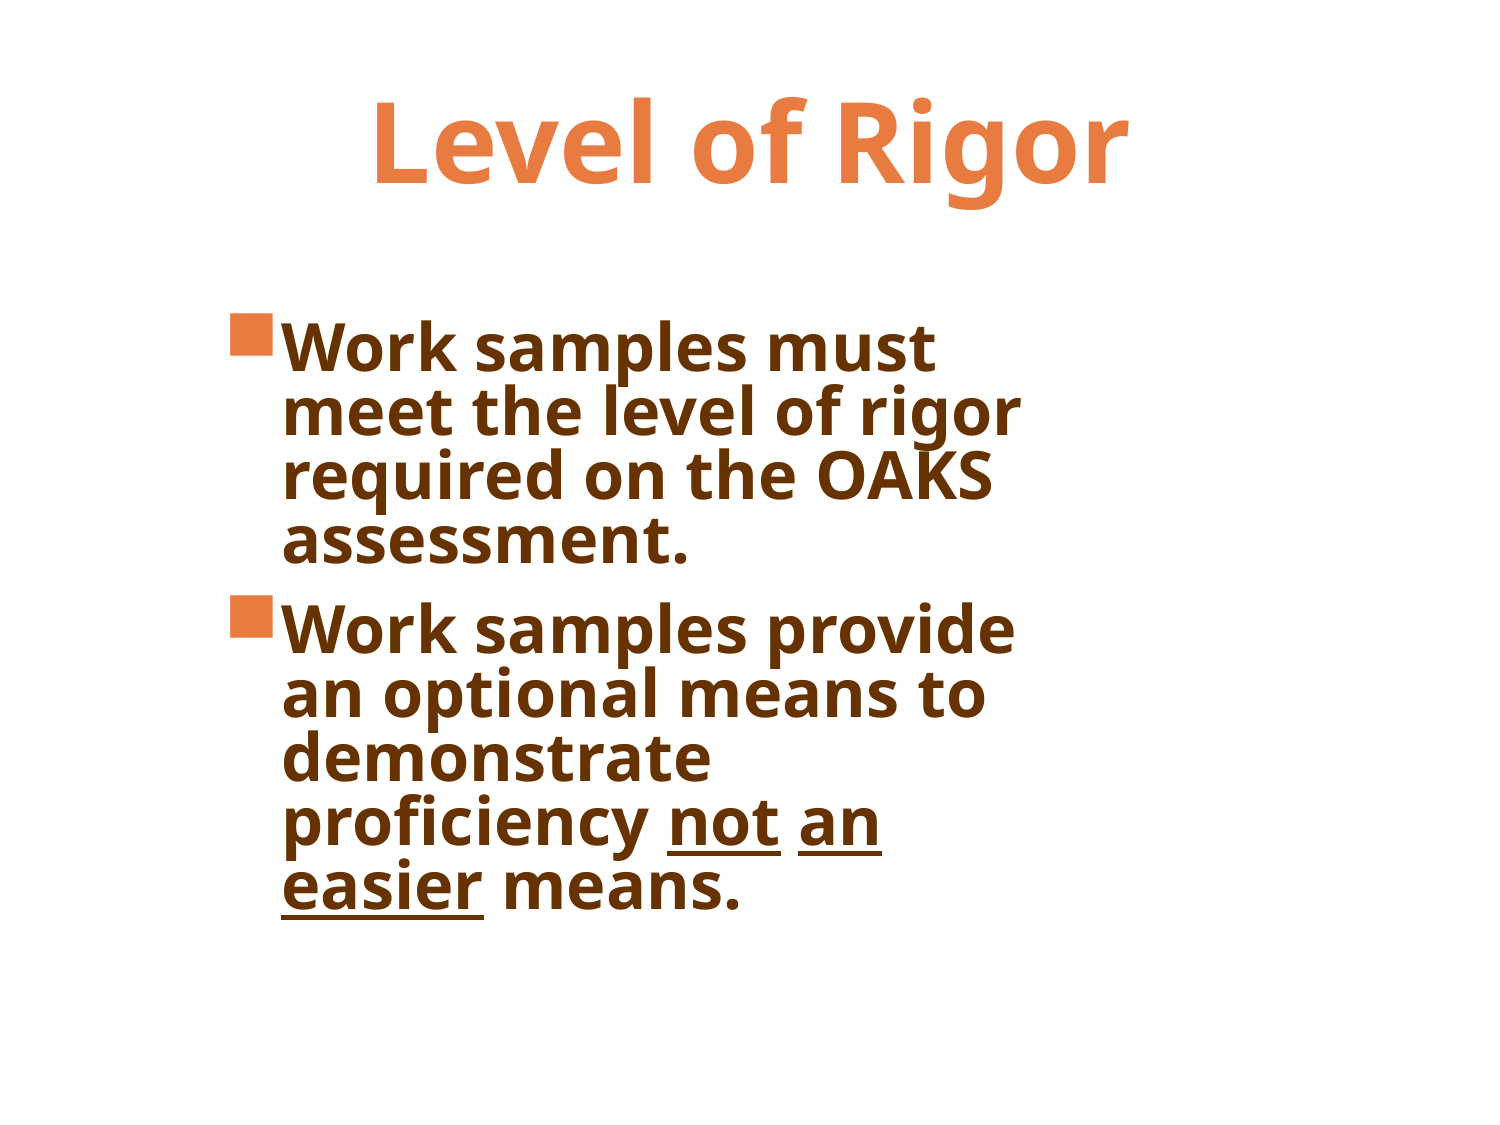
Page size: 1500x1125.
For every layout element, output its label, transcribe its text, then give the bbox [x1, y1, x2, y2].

title Level of Rigor [75, 45, 1425, 233]
list Work samples must meet the level of rigor required on the OAKS assessment. Work samples provide an optional means to demonstrate proficiency not an easier means. [209, 312, 1073, 1005]
